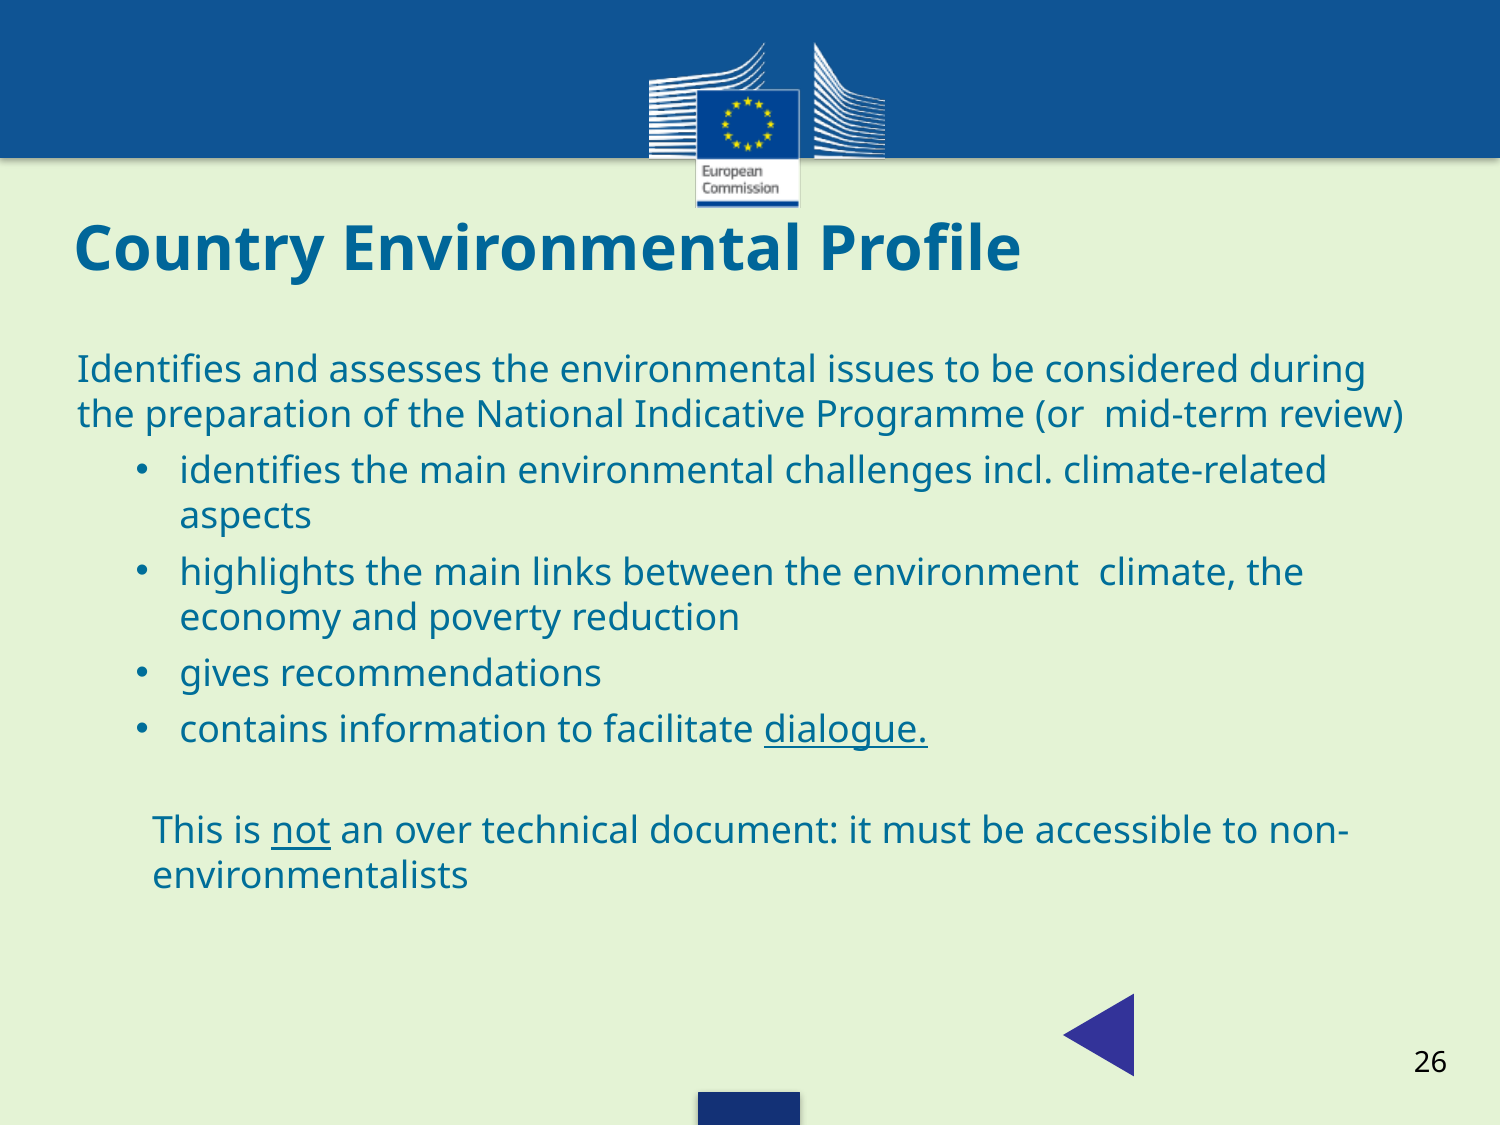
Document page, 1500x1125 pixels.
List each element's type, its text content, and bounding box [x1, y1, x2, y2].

text_box Identifies and assesses the environmental issues to be considered during the preparation of the National Indicative Programme (or mid-term review) identifies the main environmental challenges incl. climate-related aspects highlights the main links between the environment climate, the economy and poverty reduction gives recommendations contains information to facilitate dialogue. This is not an over technical document: it must be accessible to non-environmentalists [62, 337, 1425, 904]
title Country Environmental Profile [0, 143, 1278, 348]
picture [649, 42, 885, 143]
text_box [1062, 993, 1134, 1077]
slide_number 26 [1385, 1012, 1463, 1091]
